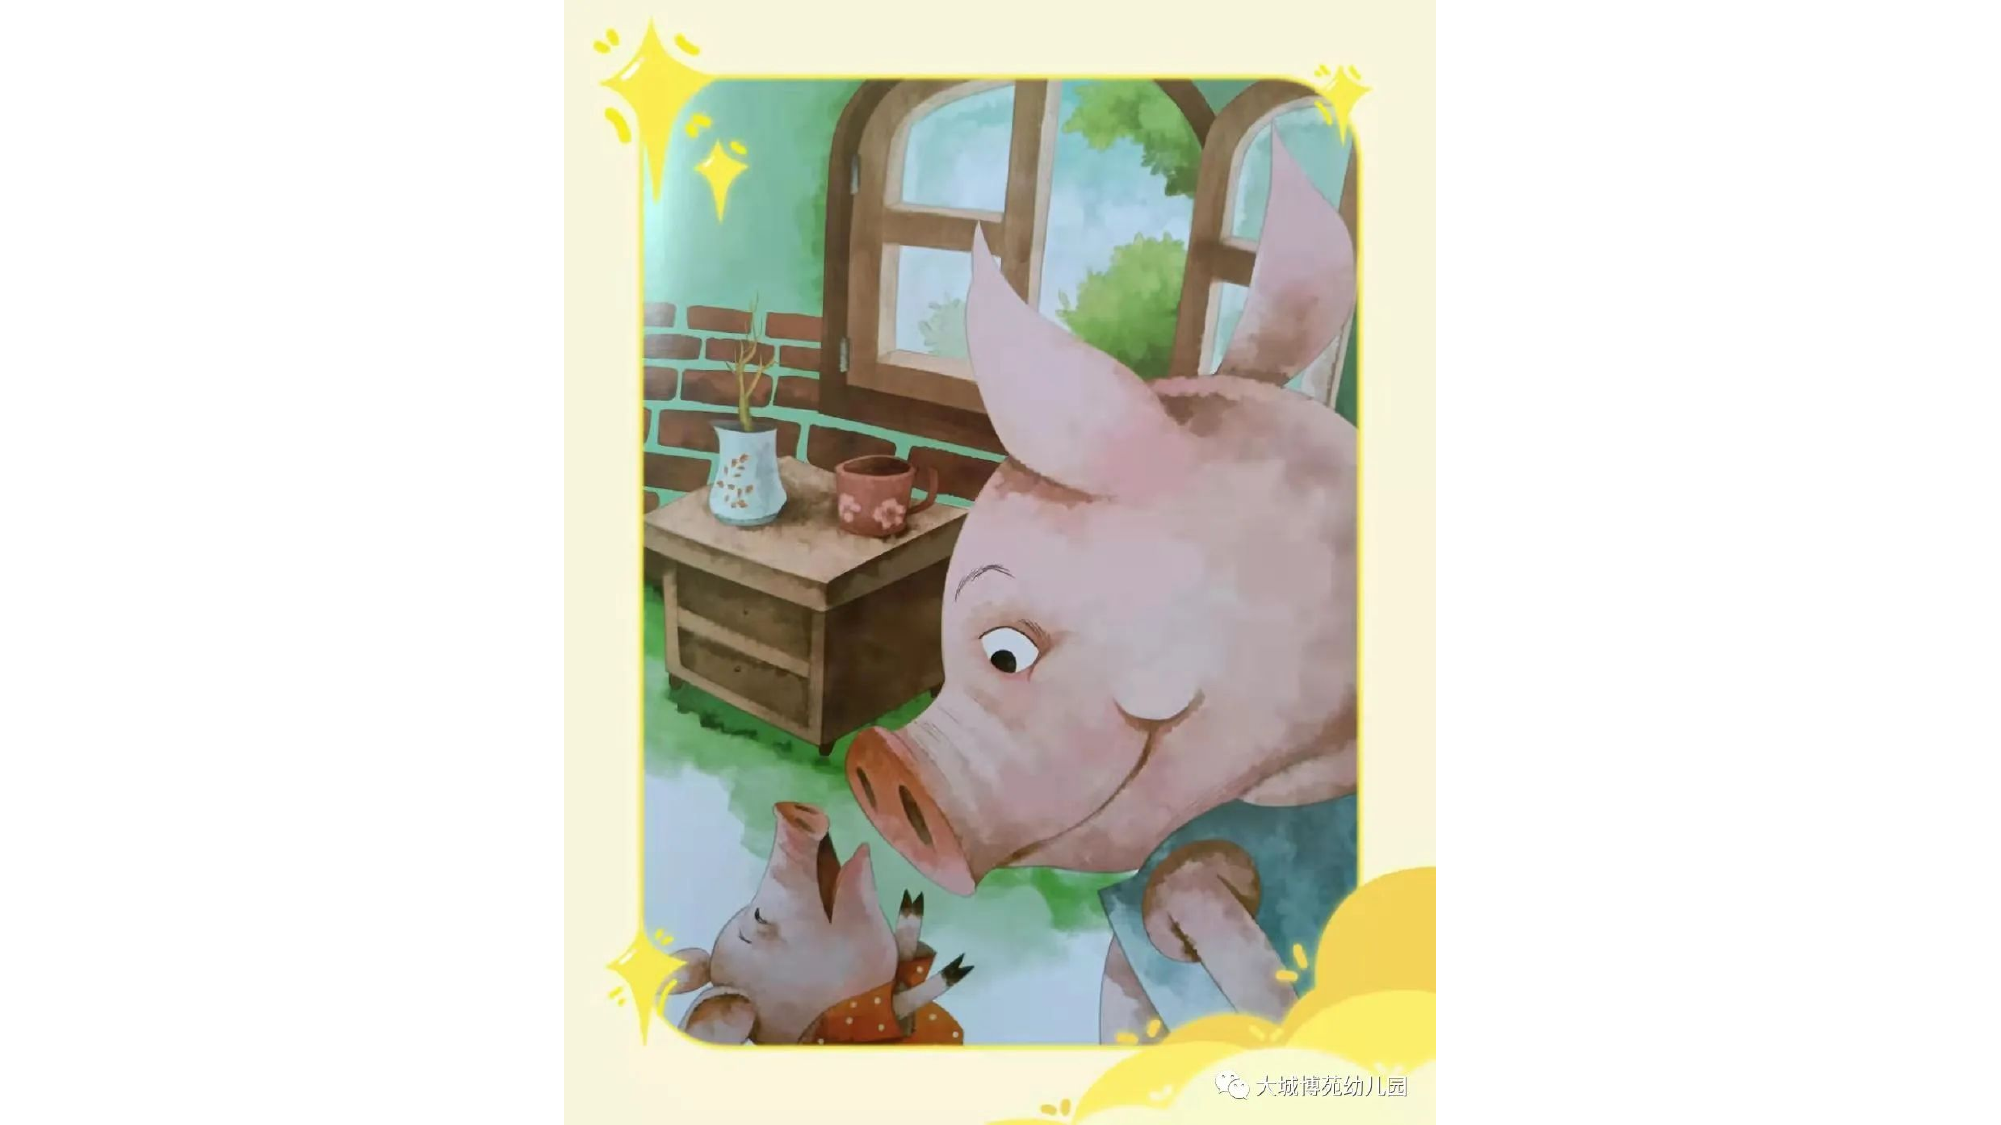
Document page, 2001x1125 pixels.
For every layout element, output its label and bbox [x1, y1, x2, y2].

picture [564, 0, 1436, 1125]
